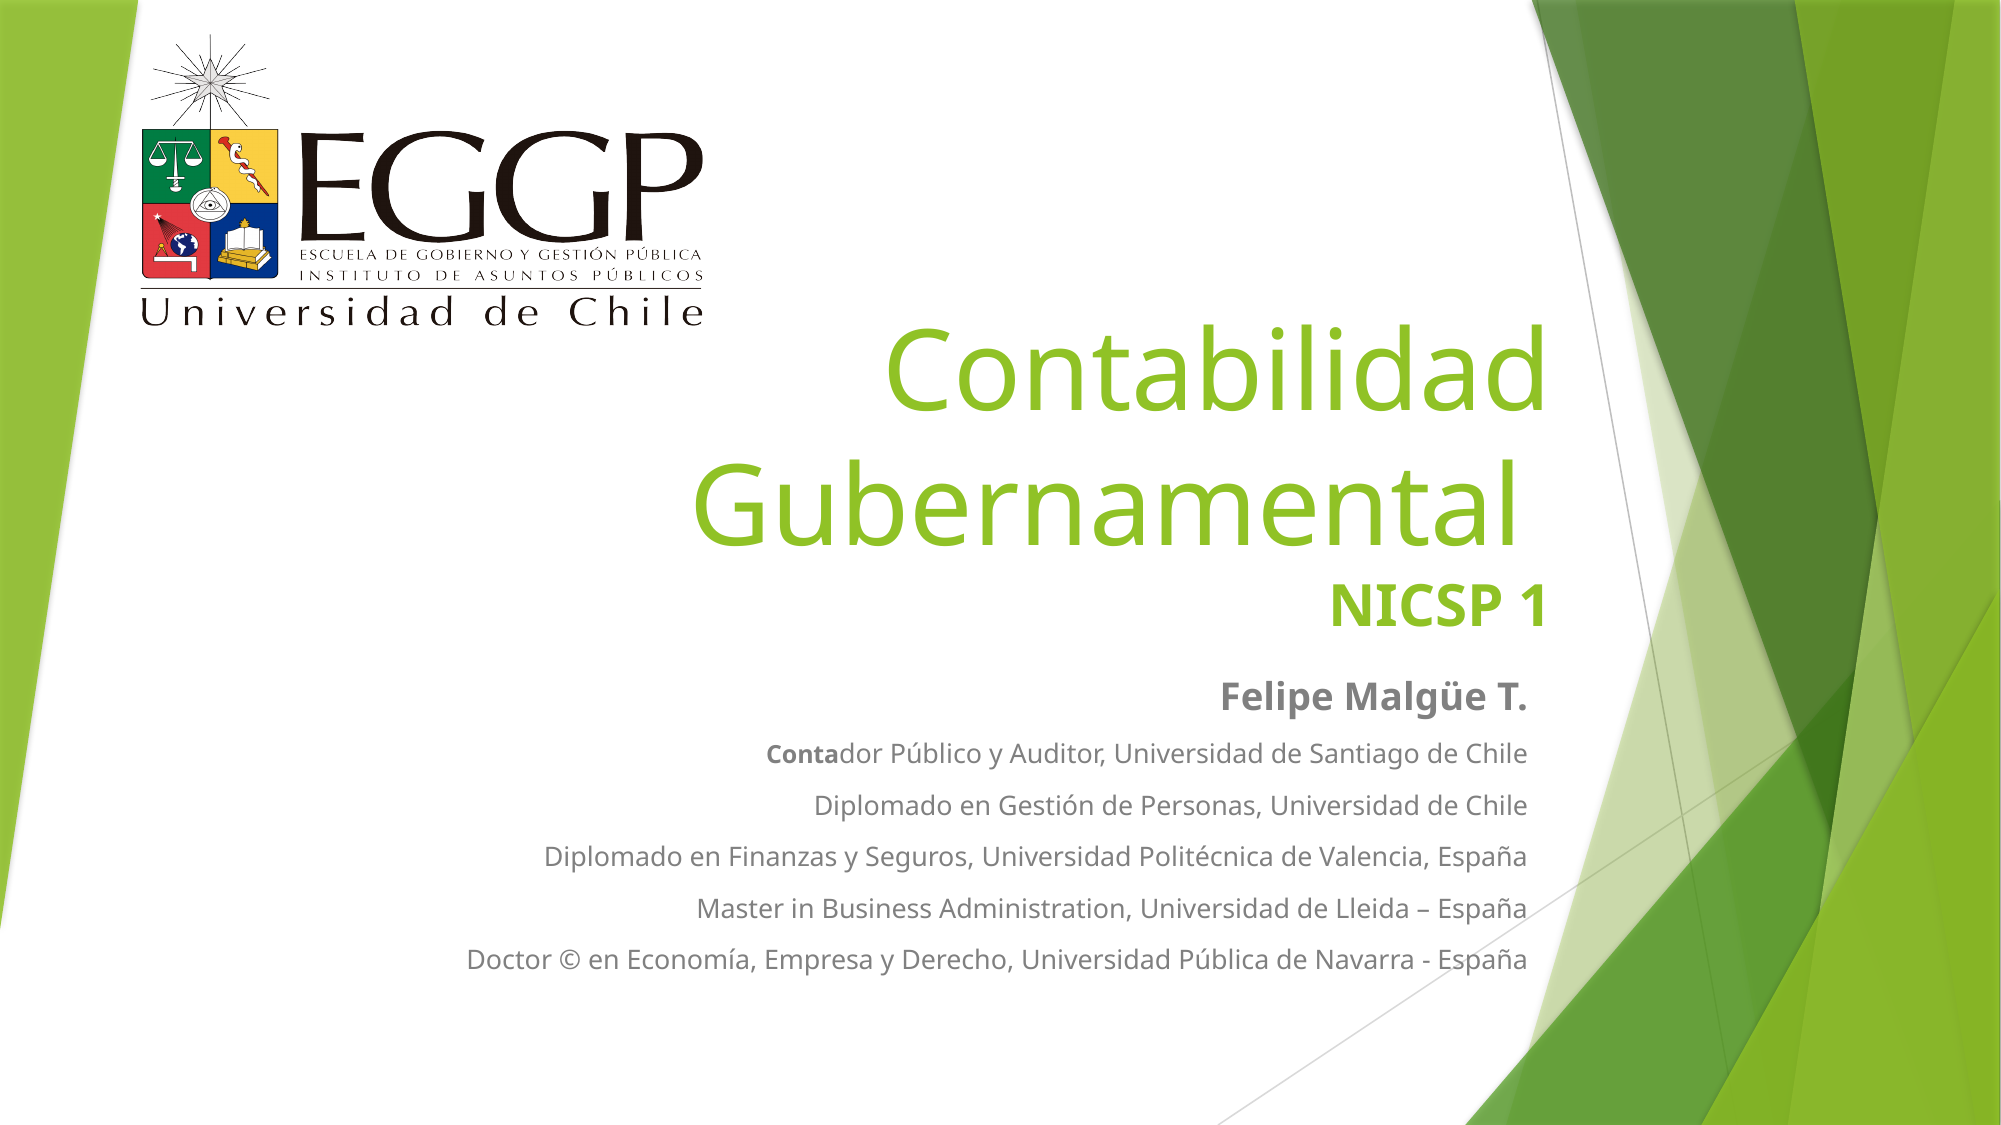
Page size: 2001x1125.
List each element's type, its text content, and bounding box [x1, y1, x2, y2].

picture [112, 8, 730, 352]
subtitle Felipe Malgüe T. Contador Público y Auditor, Universidad de Santiago de Chile Diplomado en Gestión de Personas, Universidad de Chile Diplomado en Finanzas y Seguros, Universidad Politécnica de Valencia, España Master in Business Administration, Universidad de Lleida – España Doctor © en Economía, Empresa y Derecho, Universidad Pública de Navarra - España [247, 664, 1544, 983]
title Contabilidad Gubernamental NICSP 1 [397, 582, 1568, 646]
